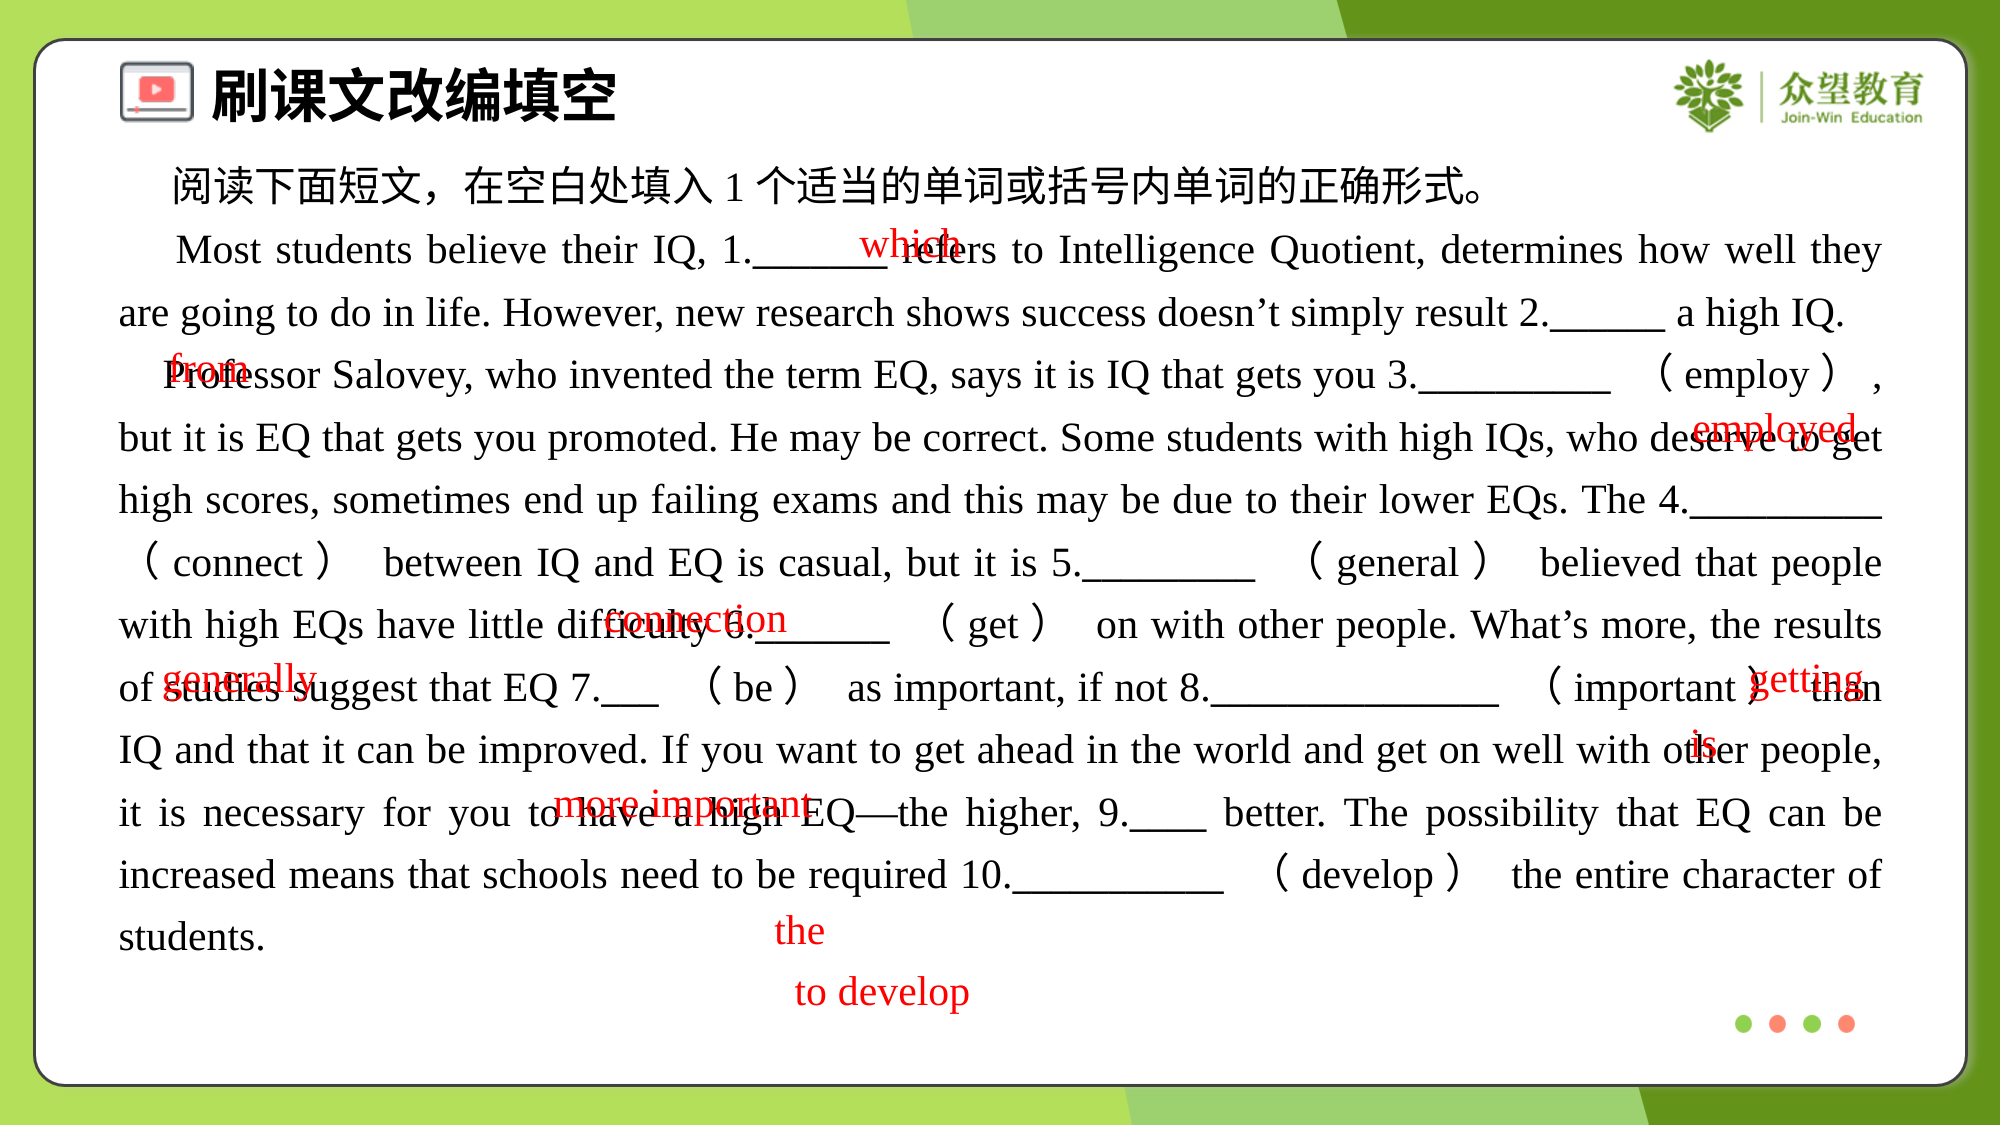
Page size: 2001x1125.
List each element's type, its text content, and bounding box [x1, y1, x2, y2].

text_box employed [1688, 388, 1862, 447]
text_box to develop [785, 951, 980, 1009]
picture [0, 0, 2000, 1125]
text_box generally [157, 638, 322, 697]
text_box connection [599, 578, 792, 636]
text_box which [854, 203, 966, 261]
text_box the [769, 890, 830, 949]
text_box is [1685, 703, 1723, 761]
text_box more important [544, 763, 822, 821]
text_box from [163, 328, 254, 386]
text_box getting [1744, 638, 1869, 697]
text_box 阅读下面短文，在空白处填入1个适当的单词或括号内单词的正确形式。 Most students believe their IQ, 1._______ refers to Intelligence Quotient, determines how well they are going to do in life. However, new research shows success doesn’t simply result 2.______ a high IQ. Professor Salovey, who invented the term EQ, says it is IQ that gets you 3.__________ （employ）, but it is EQ that gets you promoted. He may be correct. Some students with high IQs, who deserve to get high scores, sometimes end up failing exams and this may be due to their lower EQs. The 4.__________ （connect） between IQ and EQ is casual, but it is 5._________ （general） believed that people with high EQs have little difficulty 6._______ （get） on with other people. What’s more, the results of studies suggest that EQ 7.___ （be） as important, if not 8._______________ （important） than IQ and that it can be improved. If you want to get ahead in the world and get on well with other people, it is necessary for you to have a high EQ—the higher, 9.____ better. The possibility that EQ can be increased means that schools need to be required 10.___________ （develop） the entire character of students. [118, 146, 1883, 1017]
